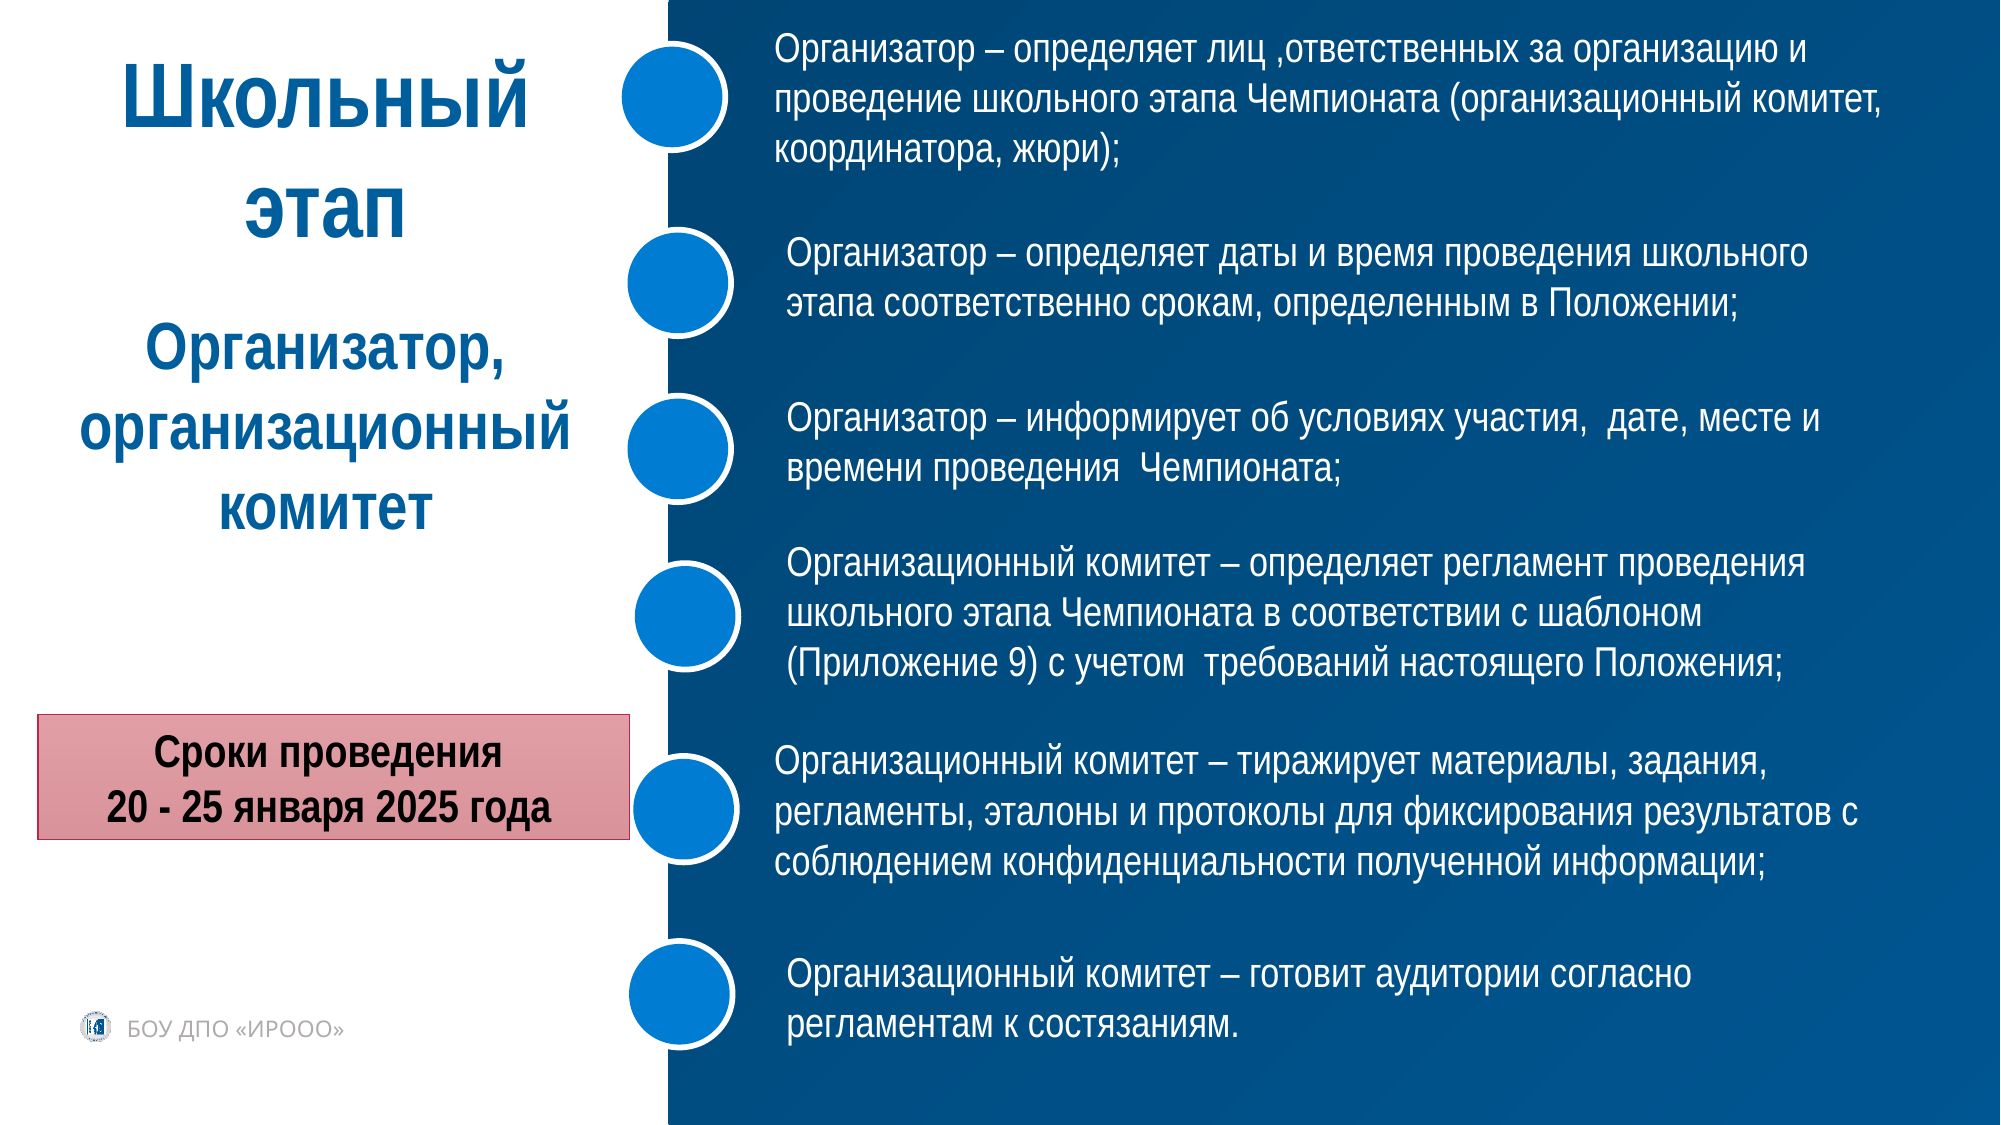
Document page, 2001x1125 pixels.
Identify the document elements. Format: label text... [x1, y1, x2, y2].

text_box [668, 0, 2000, 1125]
picture [80, 1011, 111, 1042]
text_box Организационный комитет – готовит аудитории согласно регламентам к состязаниям. [771, 938, 1922, 1053]
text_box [627, 753, 740, 866]
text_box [615, 40, 729, 154]
text_box Сроки проведения 20 - 25 января 2025 года [37, 714, 630, 840]
text_box Организатор – информирует об условиях участия, дате, месте и времени проведения Чемпионата; [771, 382, 1922, 498]
text_box Организационный комитет – тиражирует материалы, задания, регламенты, эталоны и протоколы для фиксирования результатов с соблюдением конфиденциальности полученной информации; [759, 725, 1934, 891]
text_box Организатор – определяет лиц ,ответственных за организацию и проведение школьного этапа Чемпионата (организационный комитет, координатора, жюри); [759, 13, 1945, 179]
text_box Школьный этап [58, 28, 594, 264]
text_box Организатор – определяет даты и время проведения школьного этапа соответственно срокам, определенным в Положении; [771, 217, 1868, 333]
text_box Организационный комитет – определяет регламент проведения школьного этапа Чемпионата в соответствии с шаблоном (Приложение 9) с учетом требований настоящего Положения; [771, 527, 1922, 693]
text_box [629, 560, 742, 673]
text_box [621, 226, 734, 340]
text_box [621, 392, 734, 506]
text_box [623, 938, 736, 1051]
text_box Организатор, организационный комитет [49, 295, 604, 551]
